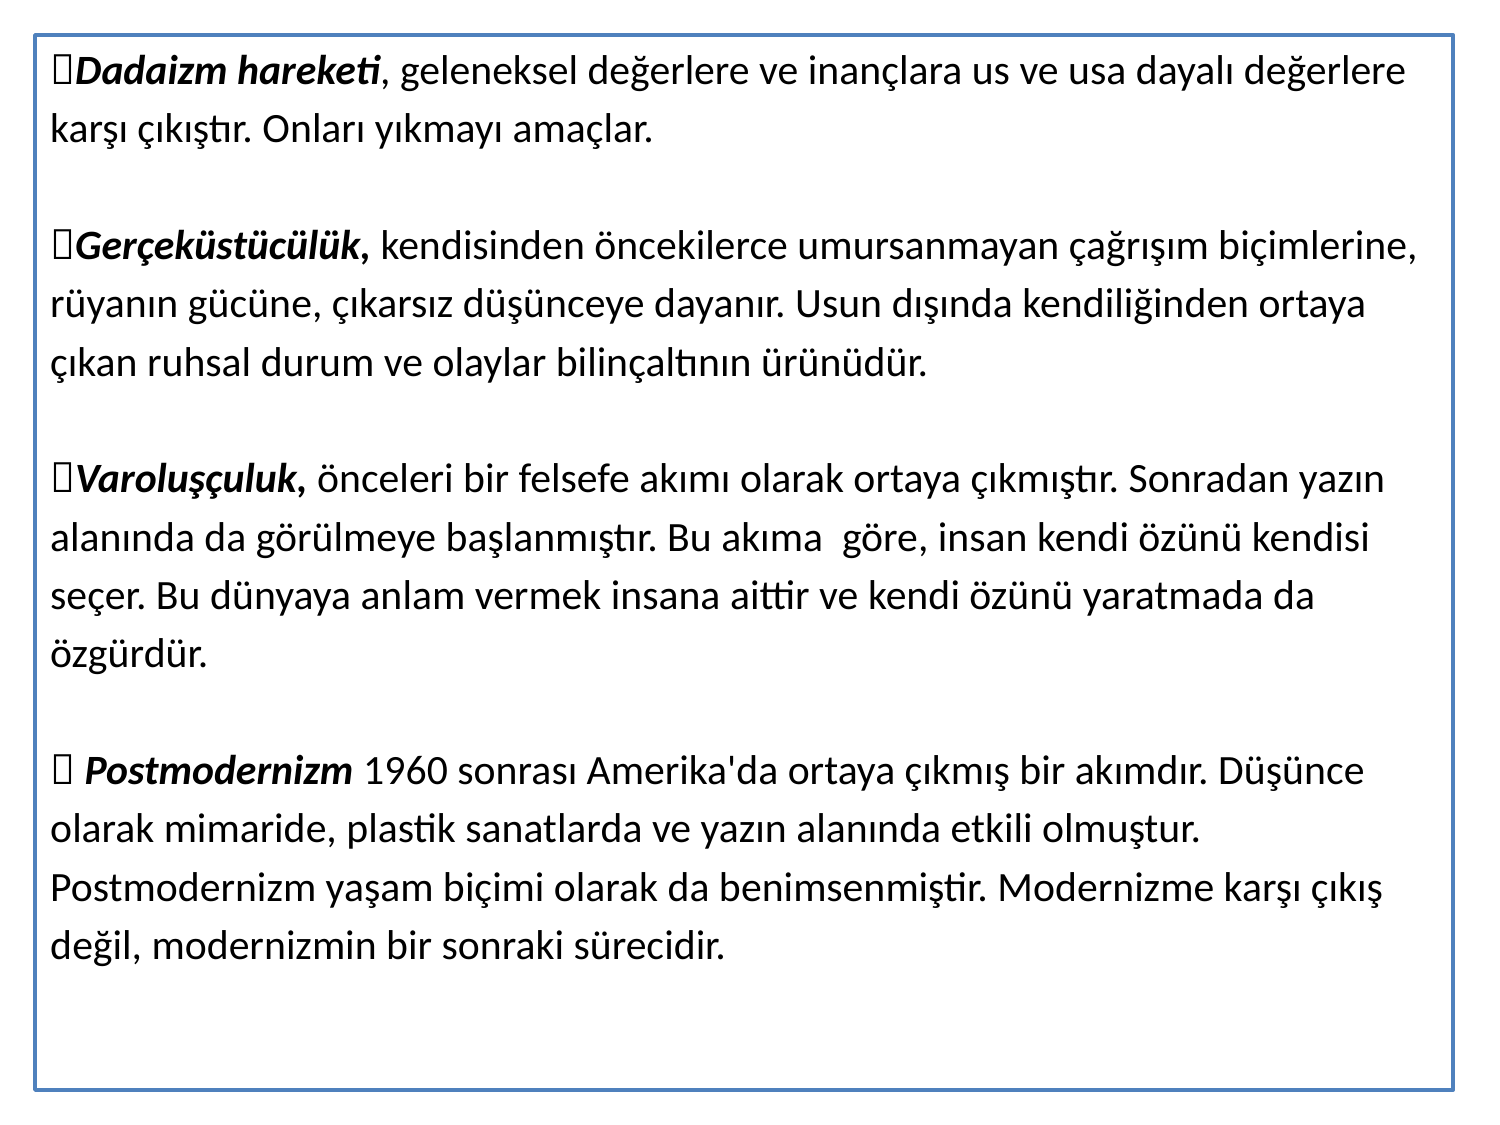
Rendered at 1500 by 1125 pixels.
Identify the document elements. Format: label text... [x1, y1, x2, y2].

list Dadaizm hareketi, geleneksel değerlere ve inançlara us ve usa dayalı değerlere karşı çıkıştır. Onları yıkmayı amaçlar. Gerçeküstücülük, kendisinden öncekilerce umursanmayan çağrışım biçimlerine, rüyanın gücüne, çıkarsız düşünceye dayanır. Usun dışında kendiliğinden ortaya çıkan ruhsal durum ve olaylar bilinçaltının ürünüdür. Varoluşçuluk, önceleri bir felsefe akımı olarak ortaya çıkmıştır. Sonradan yazın alanında da görülmeye başlanmıştır. Bu akıma göre, insan kendi özünü kendisi seçer. Bu dünyaya anlam vermek insana aittir ve kendi özünü yaratmada da özgürdür.  Postmodernizm 1960 sonrası Amerika'da ortaya çıkmış bir akımdır. Düşünce olarak mimaride, plastik sanatlarda ve yazın alanında etkili olmuştur. Postmodernizm yaşam biçimi olarak da benimsenmiştir. Modernizme karşı çıkış değil, modernizmin bir sonraki sürecidir. [33, 33, 1455, 1092]
